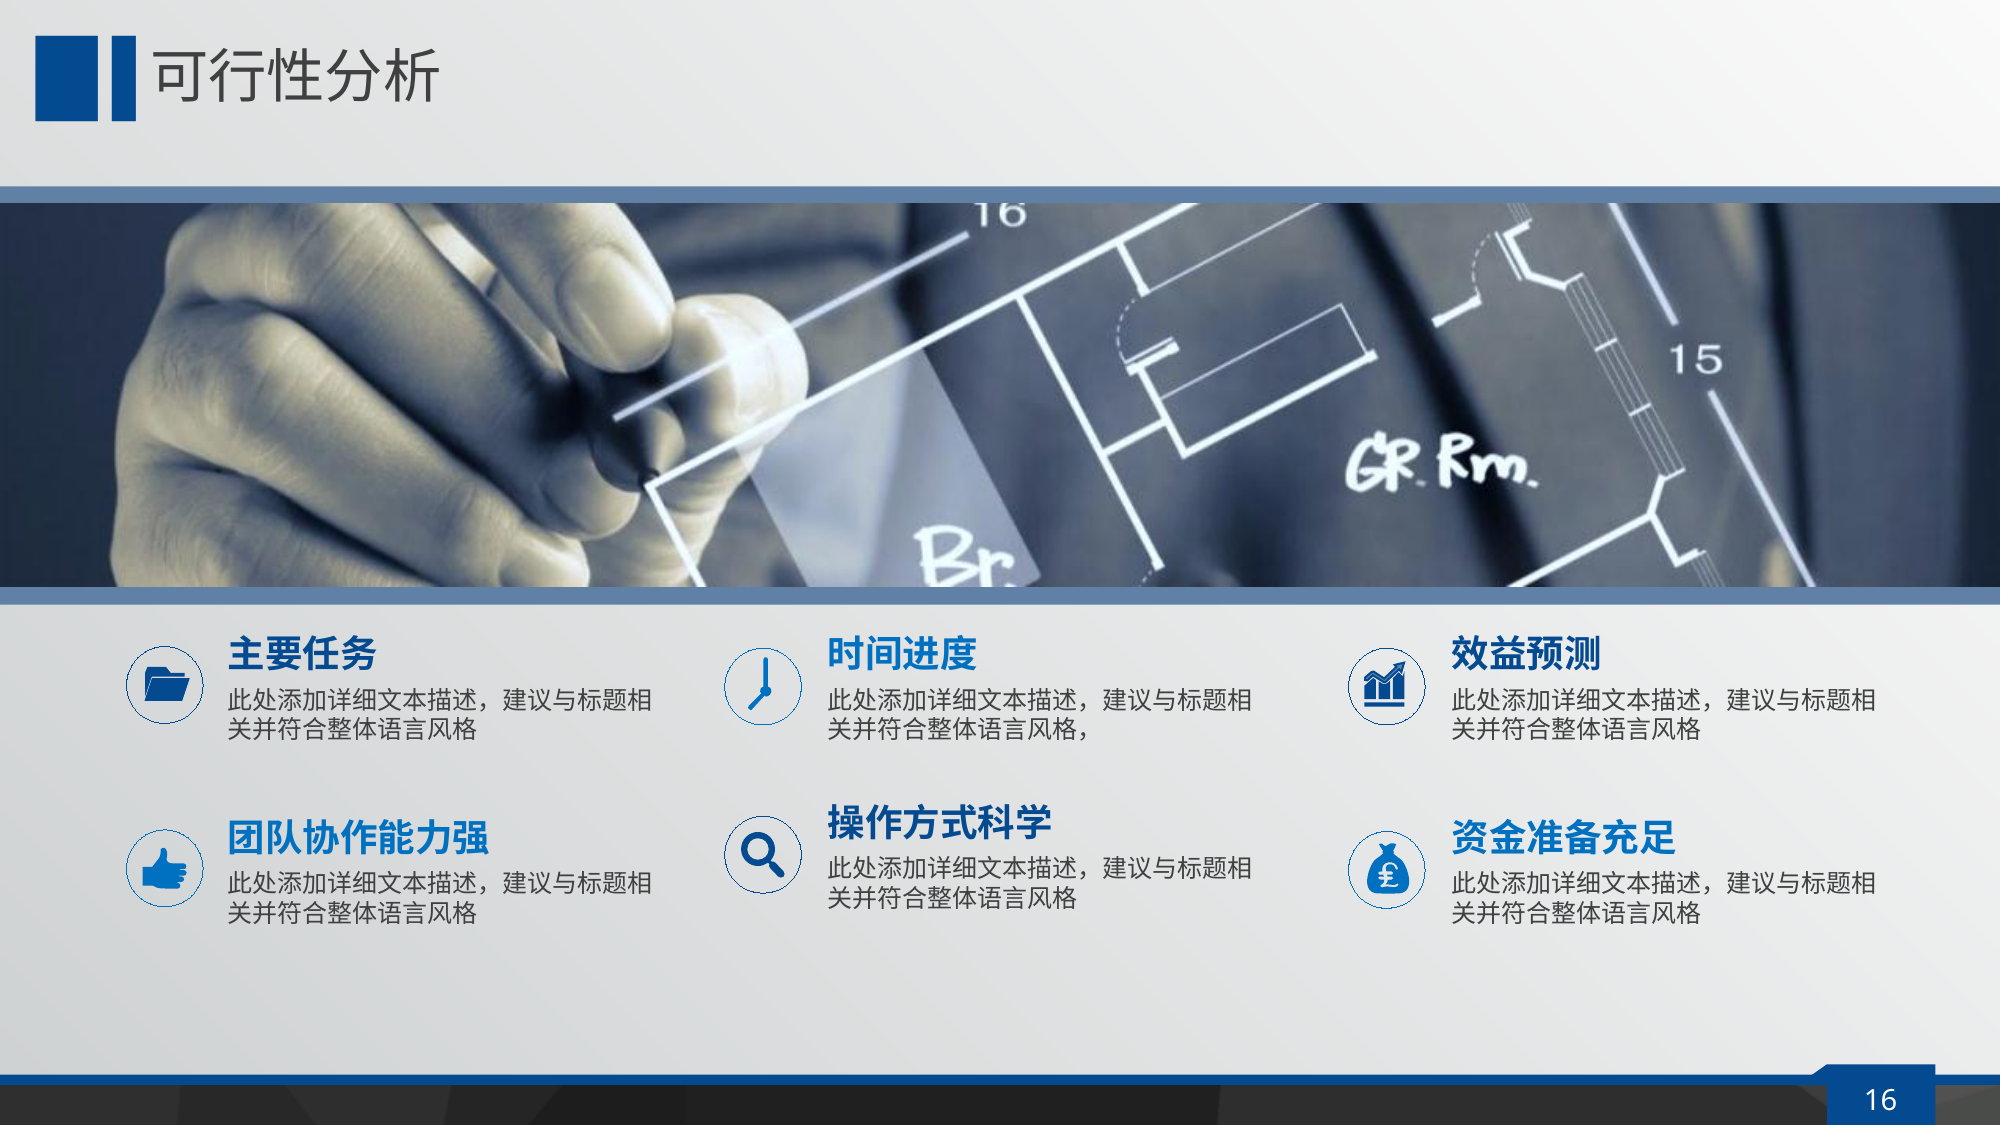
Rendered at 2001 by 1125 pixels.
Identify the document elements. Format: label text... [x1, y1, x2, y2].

text_box [0, 587, 2000, 606]
text_box [111, 35, 137, 122]
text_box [126, 806, 672, 936]
text_box [35, 35, 99, 122]
picture [0, 1085, 1827, 1125]
title 可行性分析 [137, 36, 924, 122]
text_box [724, 791, 1272, 921]
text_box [1348, 806, 1896, 936]
text_box [0, 185, 2000, 203]
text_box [1348, 623, 1896, 753]
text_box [126, 623, 672, 753]
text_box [724, 623, 1272, 753]
picture [1936, 1085, 2000, 1125]
picture [0, 203, 2000, 587]
